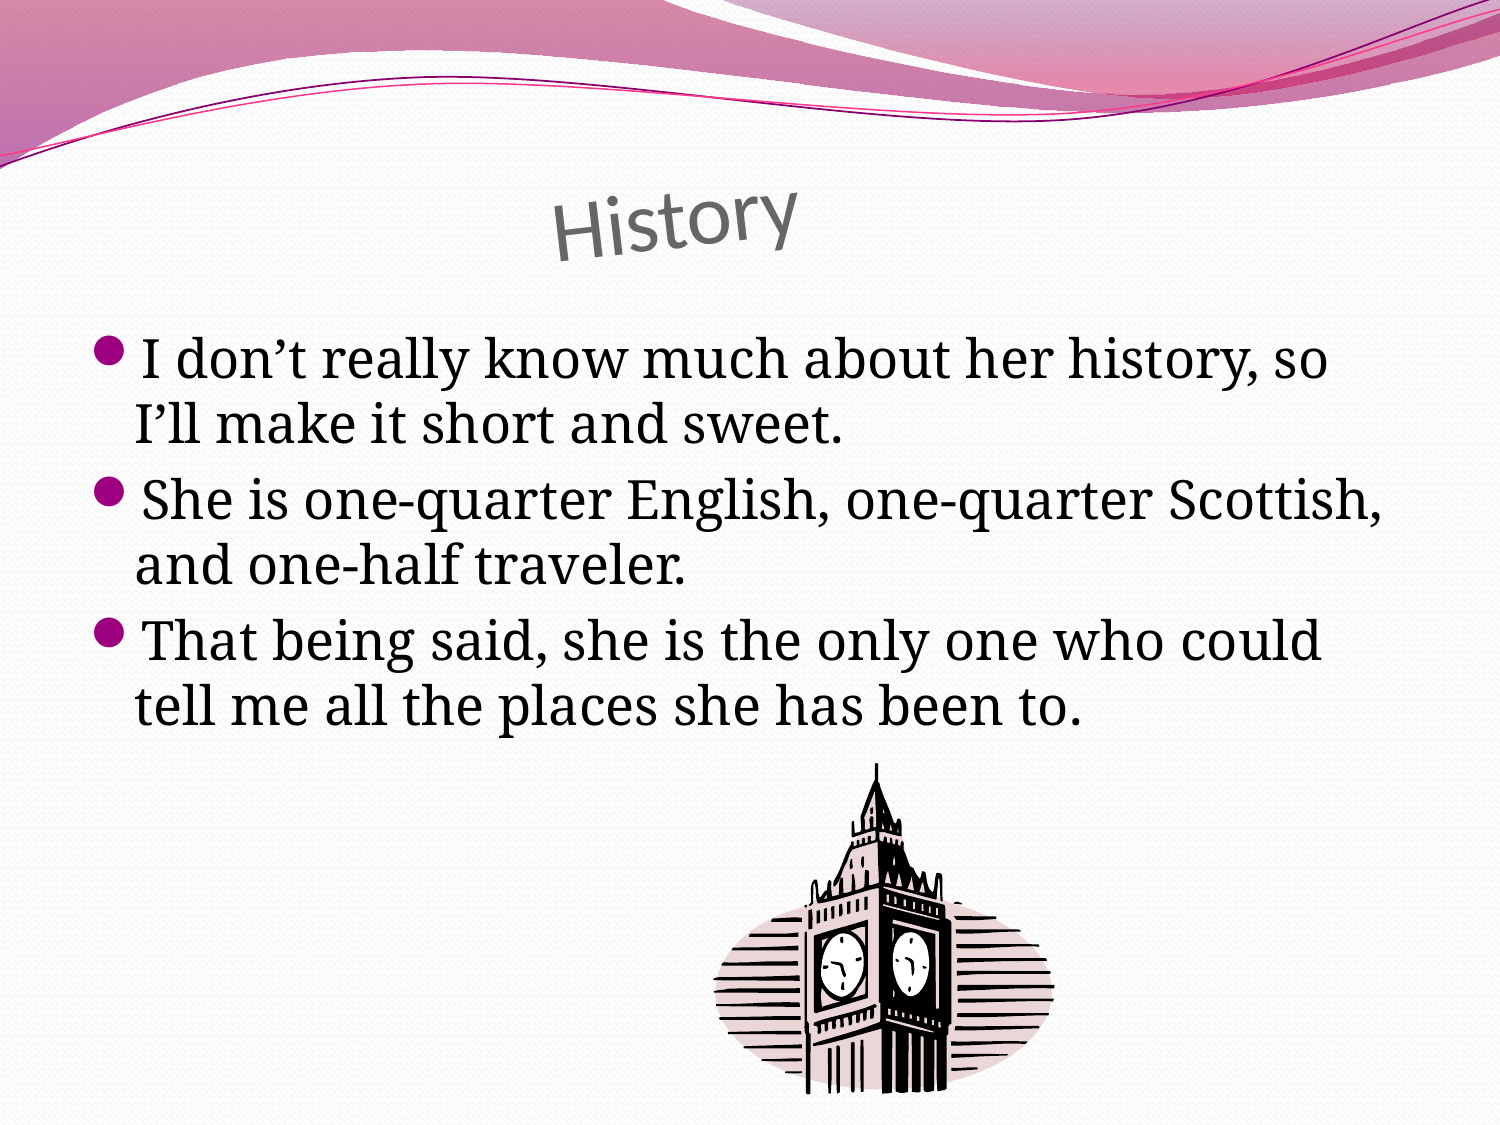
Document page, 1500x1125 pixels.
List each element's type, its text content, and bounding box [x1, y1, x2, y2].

title History [544, 132, 856, 280]
list I don’t really know much about her history, so I’ll make it short and sweet. She is one-quarter English, one-quarter Scottish, and one-half traveler. That being said, she is the only one who could tell me all the places she has been to. [75, 317, 1413, 750]
picture [712, 762, 1056, 1095]
